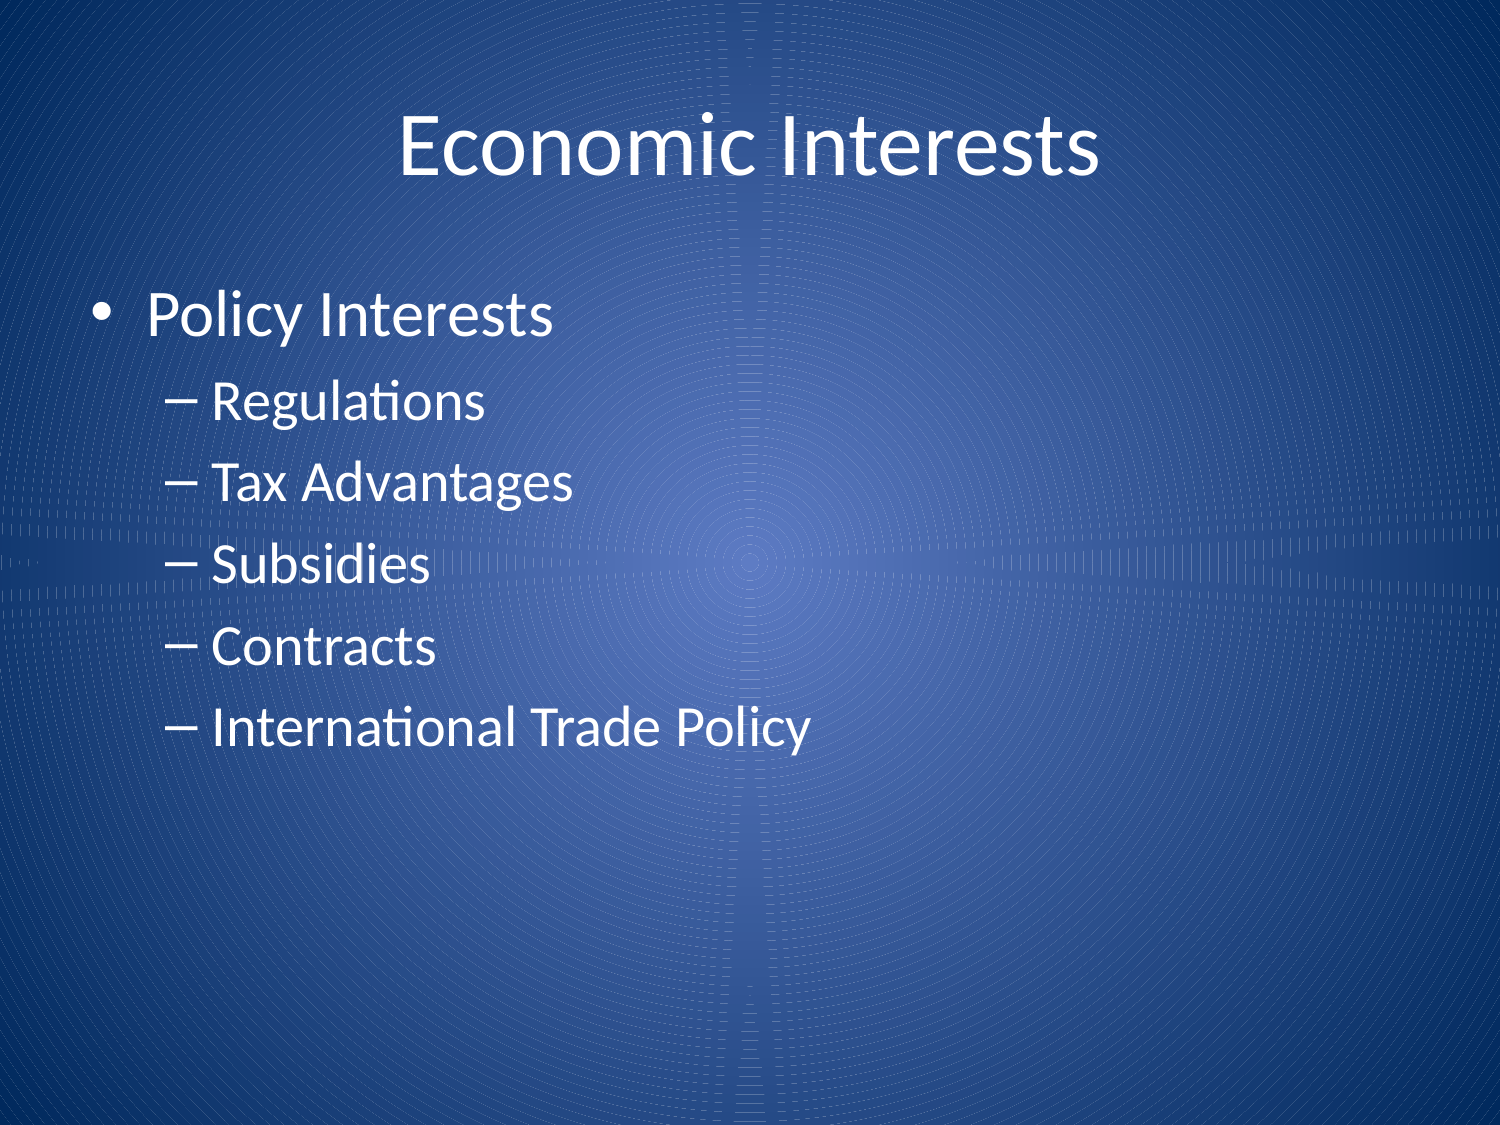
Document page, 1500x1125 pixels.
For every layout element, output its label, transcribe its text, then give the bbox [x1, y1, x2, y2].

title Economic Interests [75, 45, 1425, 233]
list Policy Interests Regulations Tax Advantages Subsidies Contracts International Trade Policy [75, 262, 1425, 1005]
